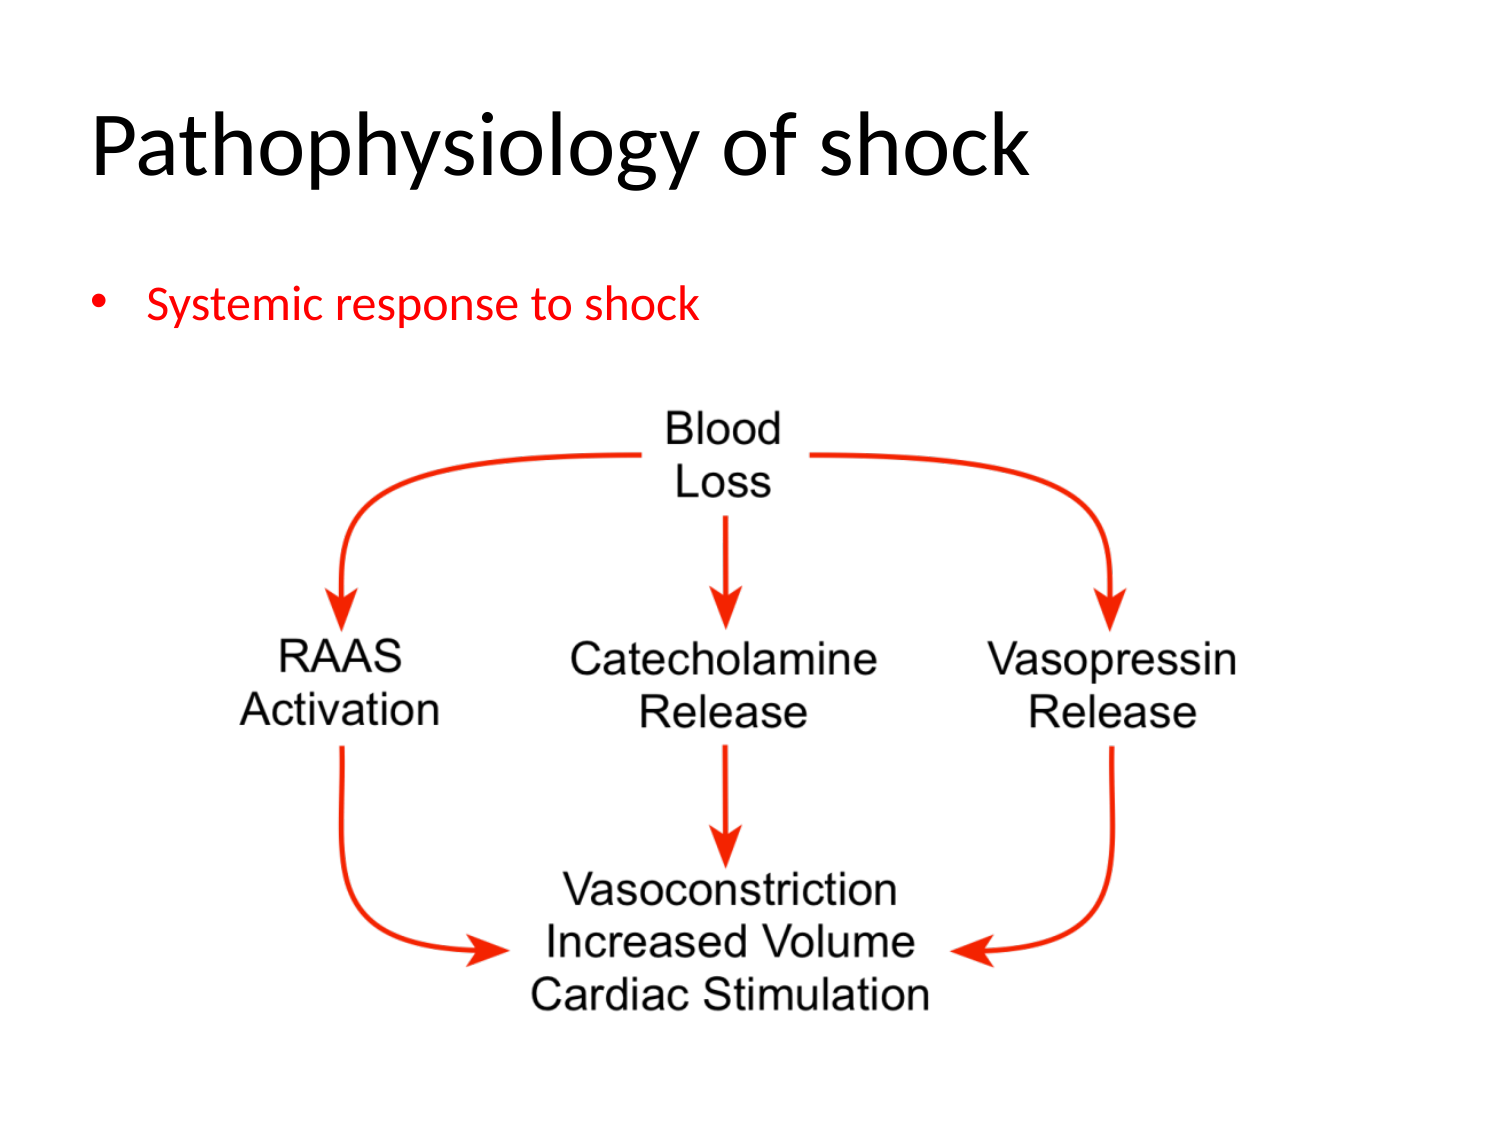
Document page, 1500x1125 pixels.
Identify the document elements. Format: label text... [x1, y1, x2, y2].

title Pathophysiology of shock [75, 45, 1425, 233]
list Systemic response to shock [75, 262, 1425, 1005]
picture [206, 396, 1257, 1037]
